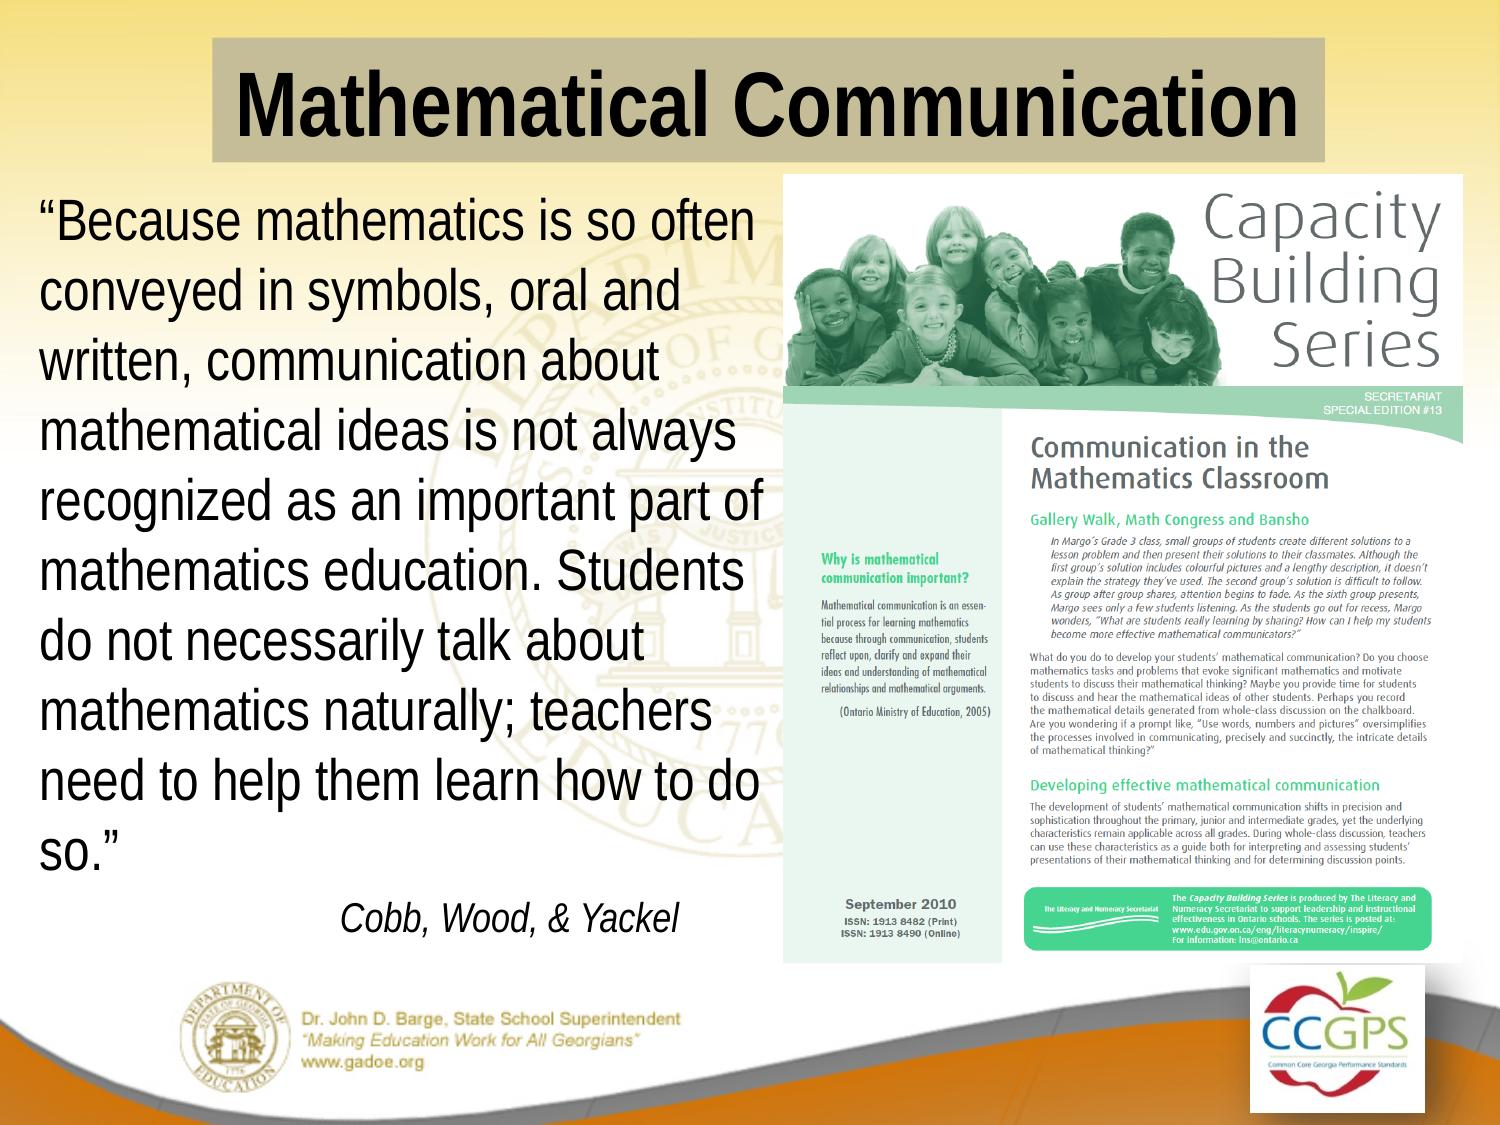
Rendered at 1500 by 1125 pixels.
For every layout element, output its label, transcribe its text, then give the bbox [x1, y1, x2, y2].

title Mathematical Communication [212, 37, 1326, 163]
picture [0, 0, 1500, 1125]
subtitle “Because mathematics is so often conveyed in symbols, oral and written, communication about mathematical ideas is not always recognized as an important part of mathematics education. Students do not necessarily talk about mathematics naturally; teachers need to help them learn how to do so.” Cobb, Wood, & Yackel [24, 174, 788, 1038]
